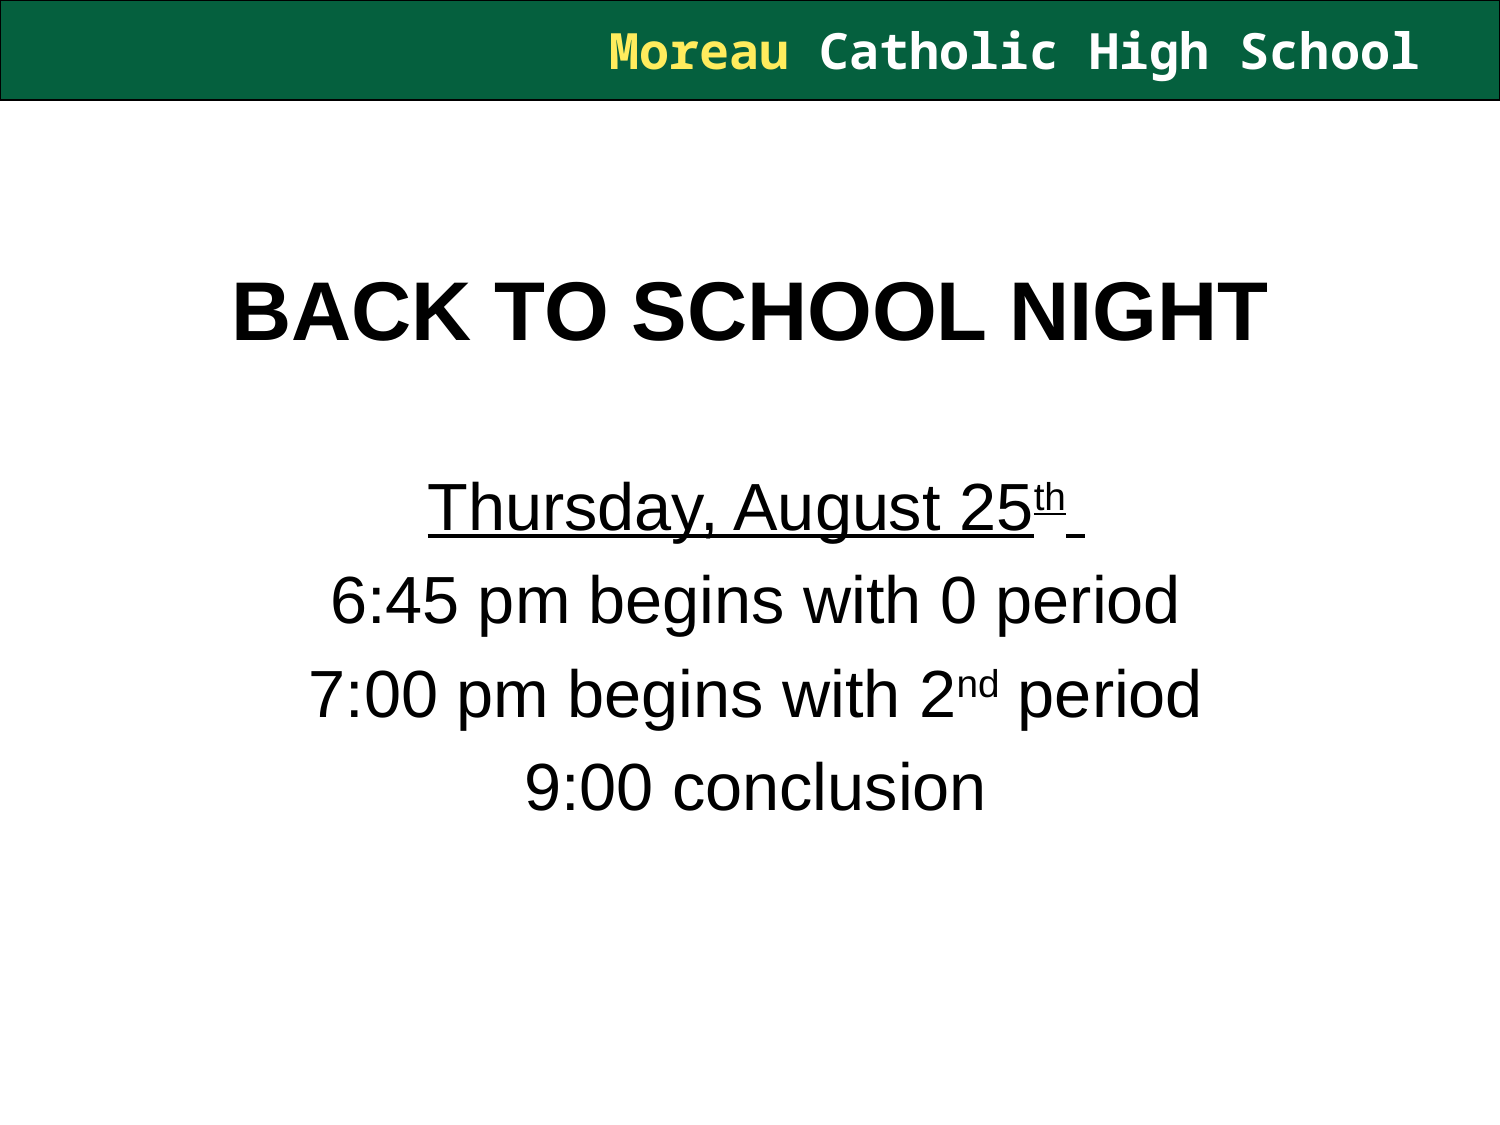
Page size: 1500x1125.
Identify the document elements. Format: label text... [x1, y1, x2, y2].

title Back to school night [112, 249, 1388, 474]
list Thursday, August 25th 6:45 pm begins with 0 period 7:00 pm begins with 2nd period 9:00 conclusion [118, 387, 1394, 901]
